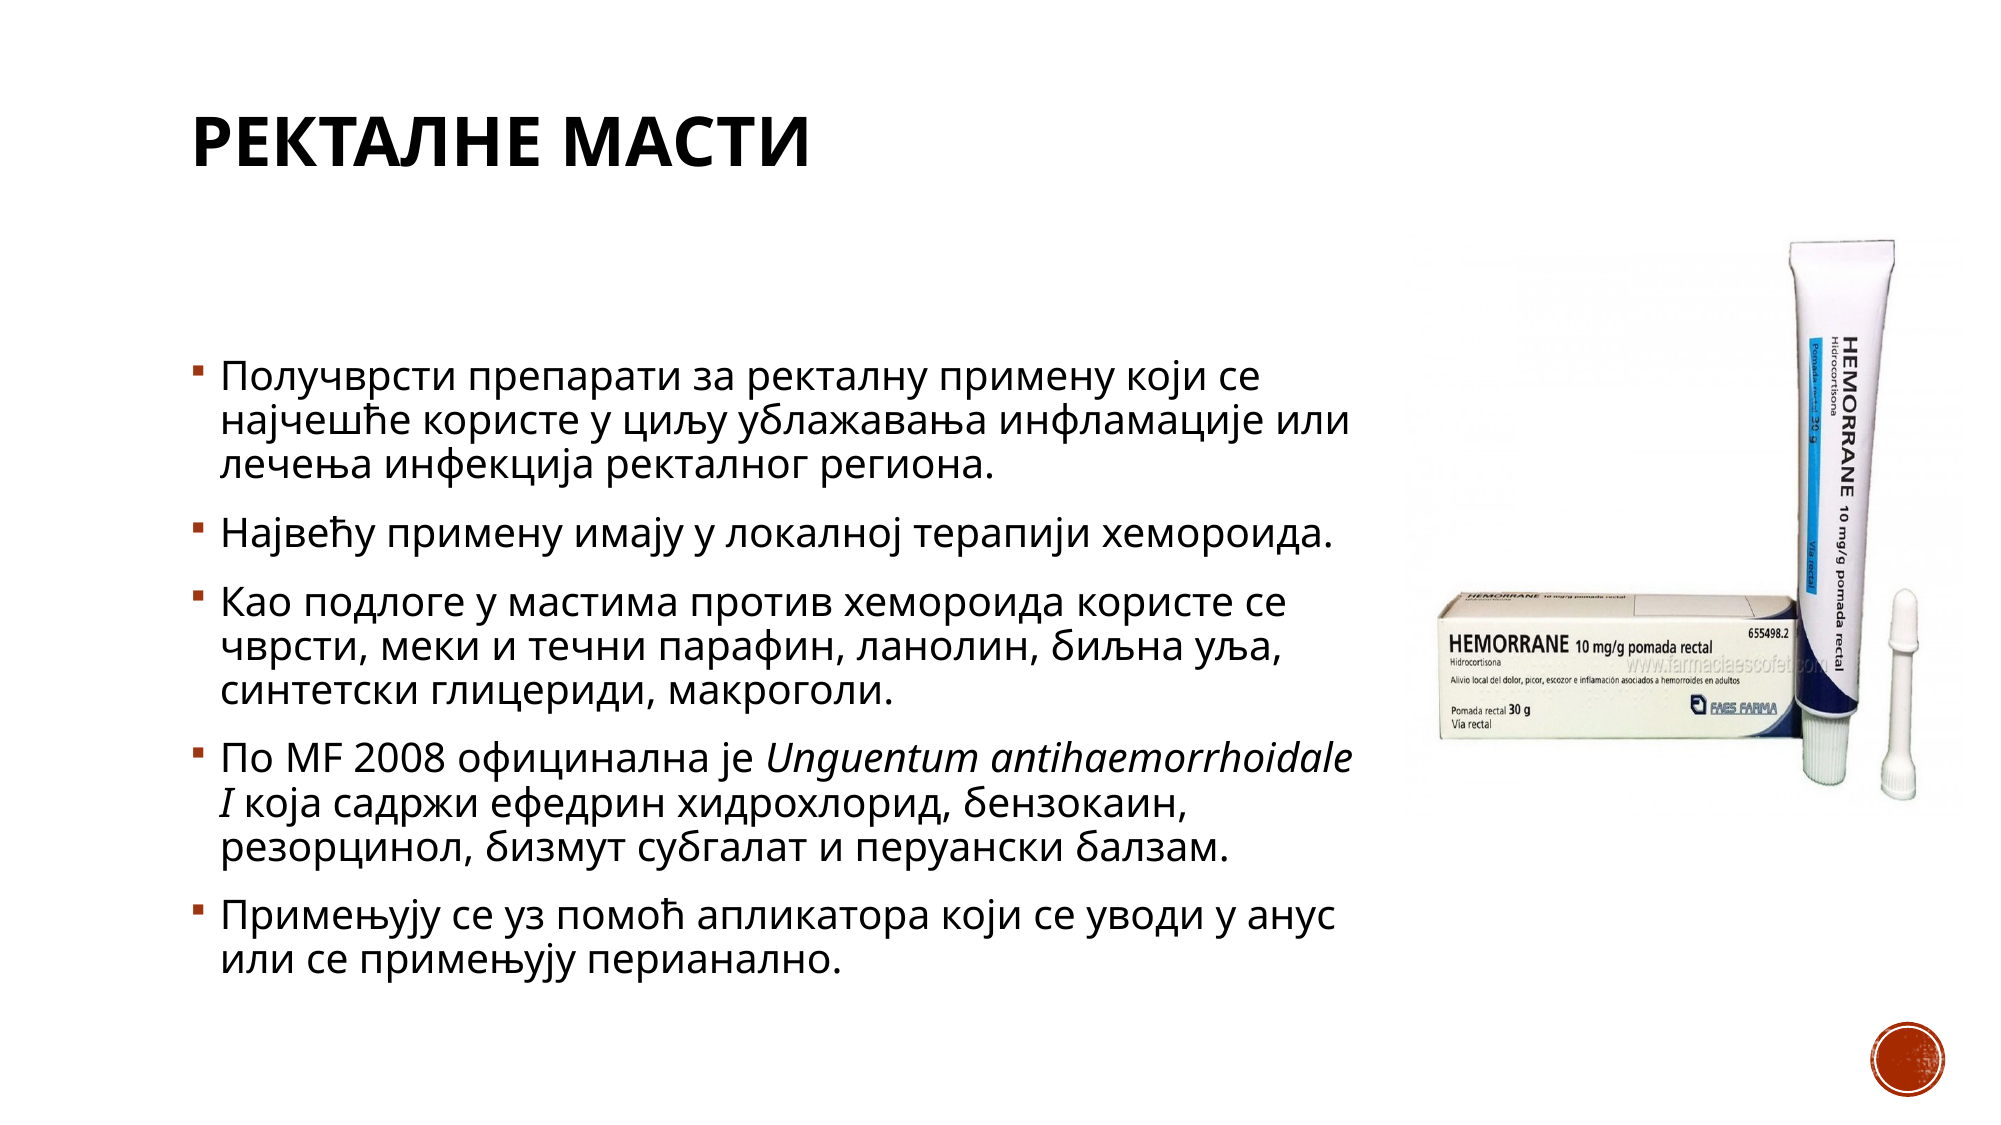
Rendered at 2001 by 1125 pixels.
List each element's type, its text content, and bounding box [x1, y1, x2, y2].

picture [1405, 145, 1964, 905]
title Ректалне масти [175, 79, 1826, 344]
list Получврсти препарати за ректалну примену који се најчешће користе у циљу ублажавања инфламације или лечења инфекција ректалног региона. Највећу примену имају у локалној терапији хемороида. Као подлоге у мастима против хемороида користе се чврсти, меки и течни парафин, ланолин, биљна уља, синтетски глицериди, макроголи. По MF 2008 официнална је Unguentum antihaemorrhoidale I која садржи ефедрин хидрохлорид, бензокаин, резорцинол, бизмут субгалат и перуански балзам. Примењују се уз помоћ апликатора који се уводи у анус или се примењују перианално. [175, 348, 1378, 1013]
